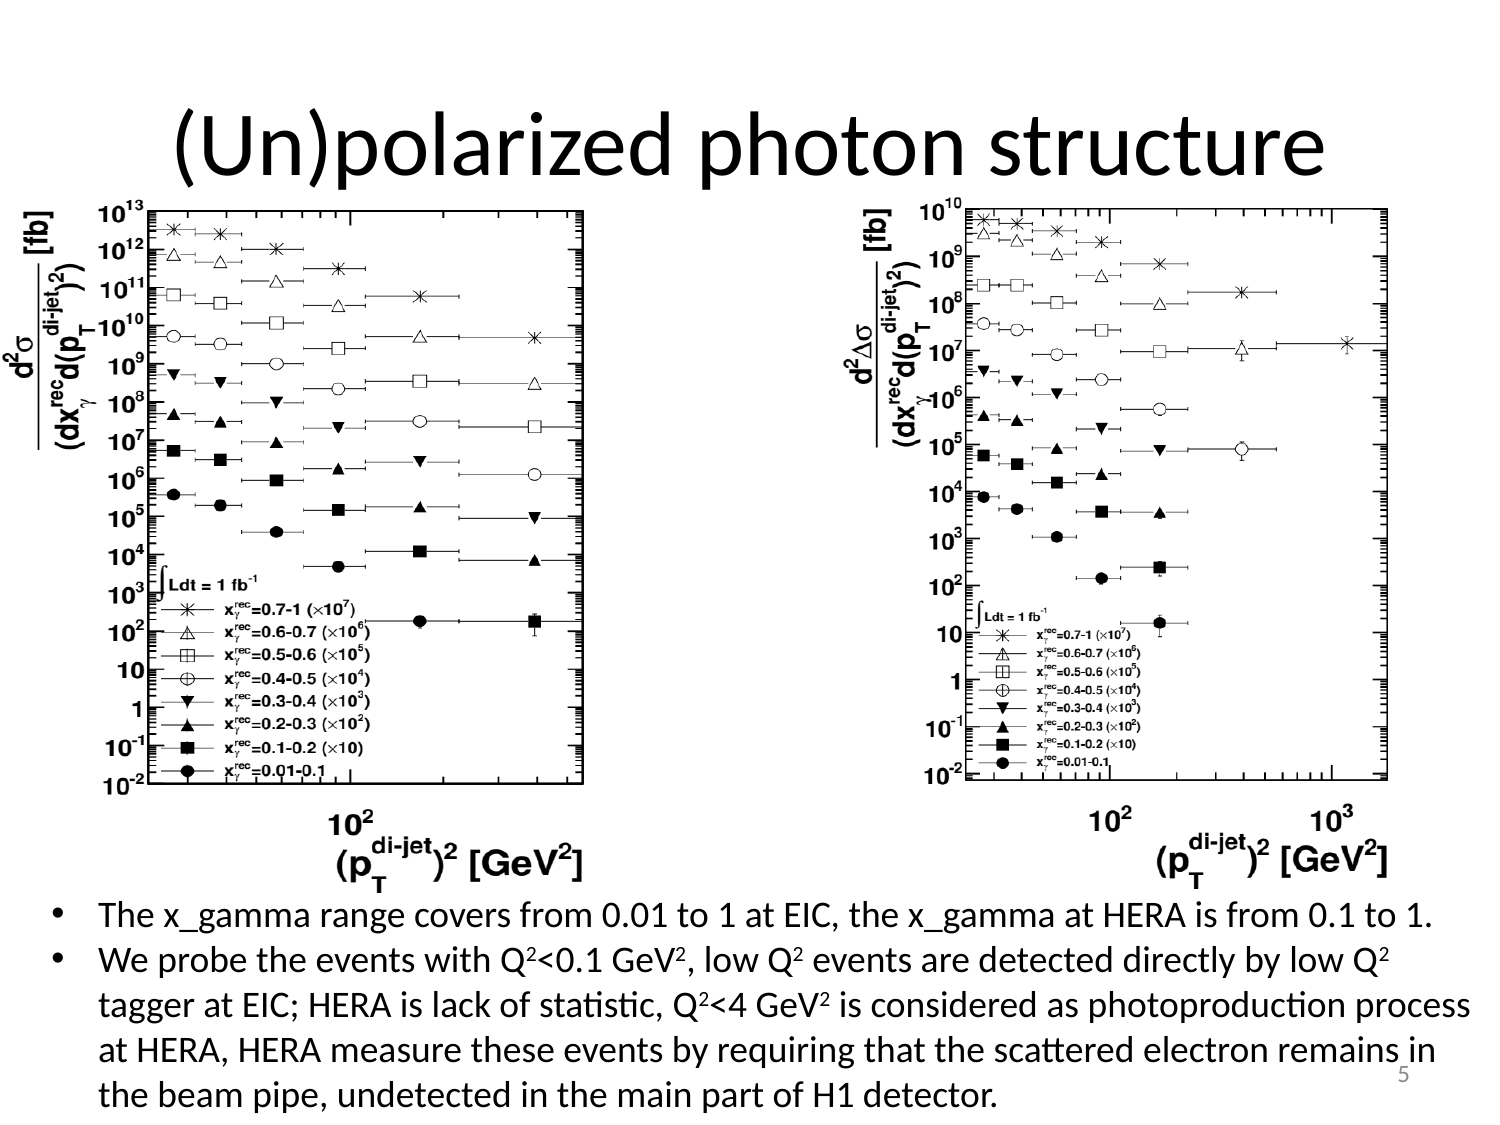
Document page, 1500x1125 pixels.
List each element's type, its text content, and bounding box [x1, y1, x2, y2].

slide_number 5 [1074, 1042, 1425, 1103]
picture [0, 134, 684, 897]
title (Un)polarized photon structure [75, 45, 1425, 233]
text_box The x_gamma range covers from 0.01 to 1 at EIC, the x_gamma at HERA is from 0.1 to 1. We probe the events with Q2<0.1 GeV2, low Q2 events are detected directly by low Q2 tagger at EIC; HERA is lack of statistic, Q2<4 GeV2 is considered as photoproduction process at HERA, HERA measure these events by requiring that the scattered electron remains in the beam pipe, undetected in the main part of H1 detector. [36, 882, 1500, 1123]
picture [841, 132, 1483, 893]
